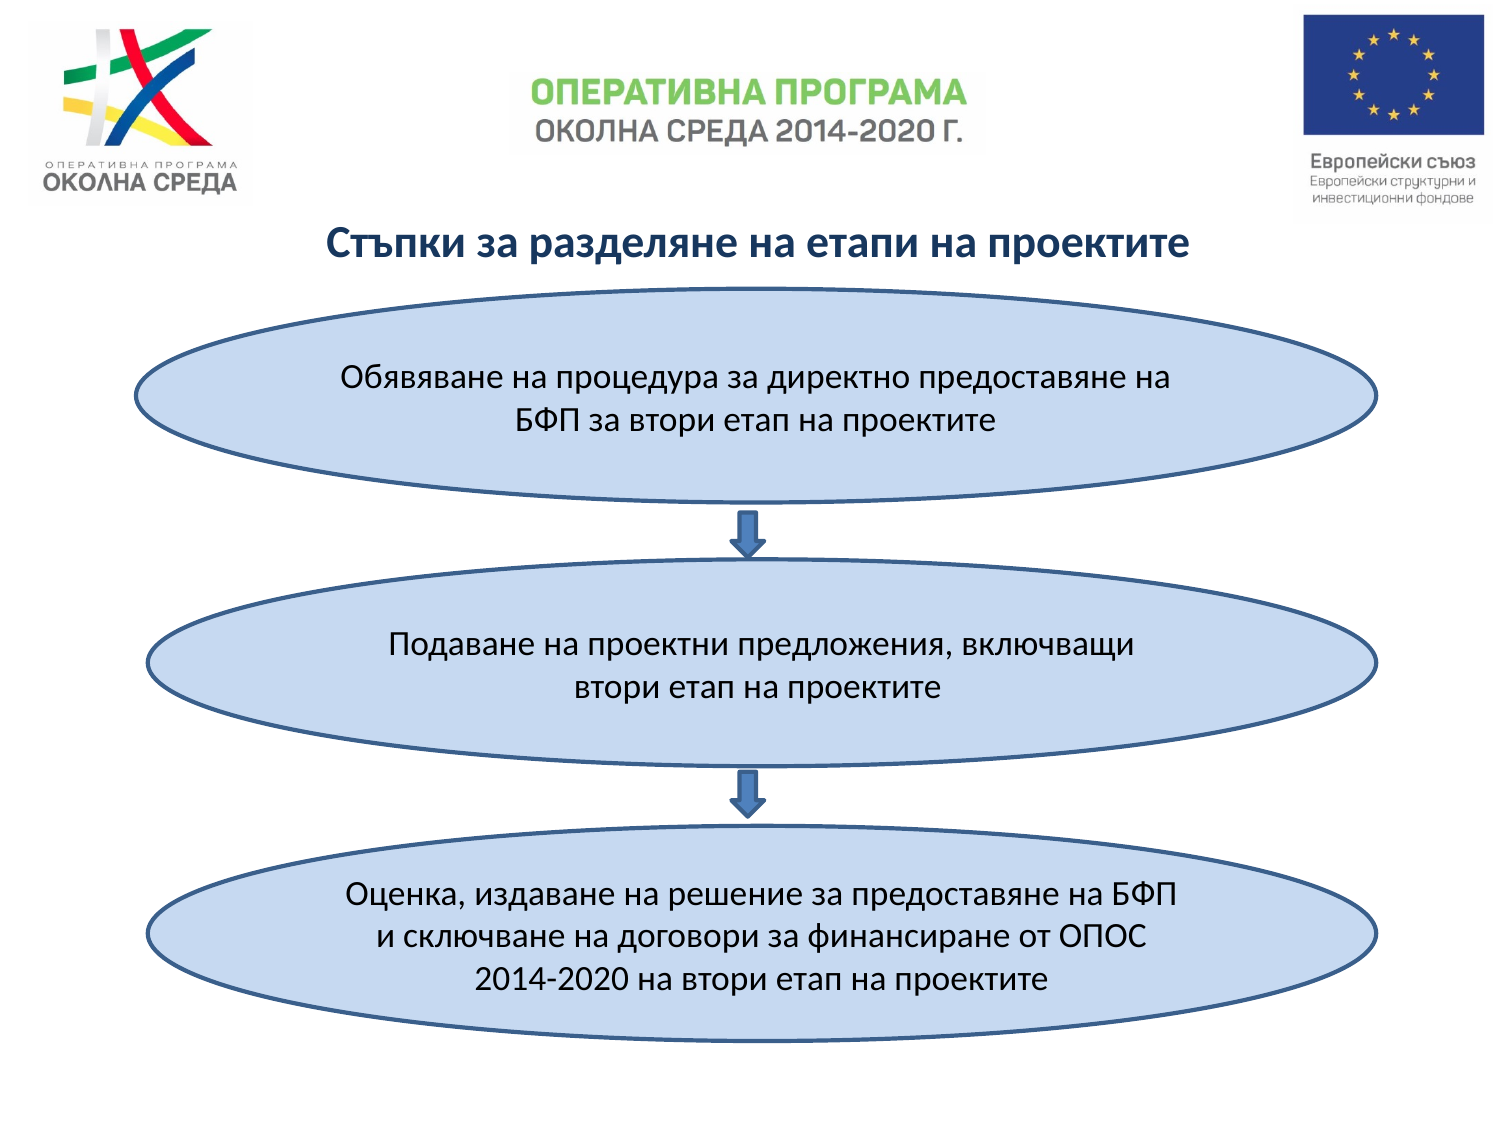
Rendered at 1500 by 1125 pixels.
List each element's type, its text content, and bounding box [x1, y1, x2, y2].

text_box [729, 769, 767, 819]
picture [28, 21, 254, 206]
title Стъпки за разделяне на етапи на проектите [121, 116, 1397, 518]
picture [509, 72, 986, 156]
text_box Подаване на проектни предложения, включващи втори етап на проектите [145, 557, 1379, 769]
text_box Обявяване на процедура за директно предоставяне на БФП за втори етап на проектите [133, 286, 1379, 505]
text_box [729, 510, 767, 557]
text_box Оценка, издаване на решение за предоставяне на БФП и сключване на договори за финансиране от ОПОС 2014-2020 на втори етап на проектите [145, 823, 1379, 1044]
picture [1293, 3, 1493, 224]
